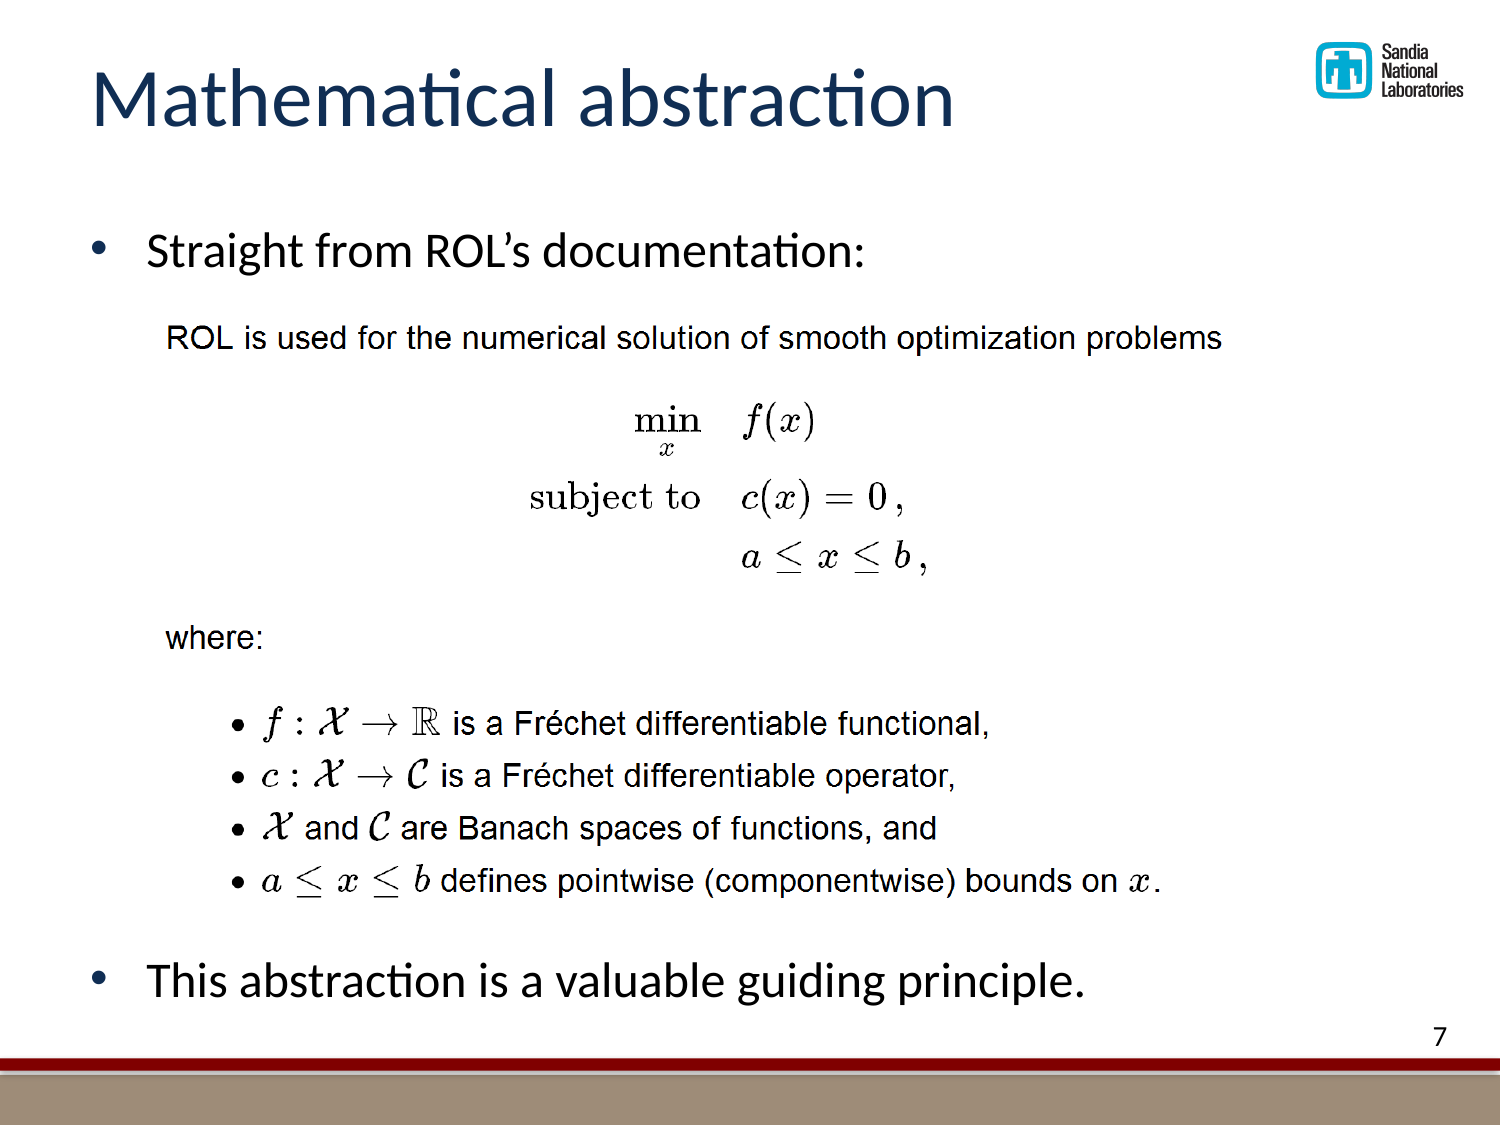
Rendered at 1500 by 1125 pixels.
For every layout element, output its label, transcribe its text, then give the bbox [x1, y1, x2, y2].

picture [1426, 37, 1467, 105]
picture [153, 313, 1229, 909]
list Straight from ROL’s documentation: This abstraction is a valuable guiding principle. [74, 209, 1426, 1006]
slide_number 7 [1362, 1009, 1463, 1072]
title Mathematical abstraction [74, 11, 1426, 175]
